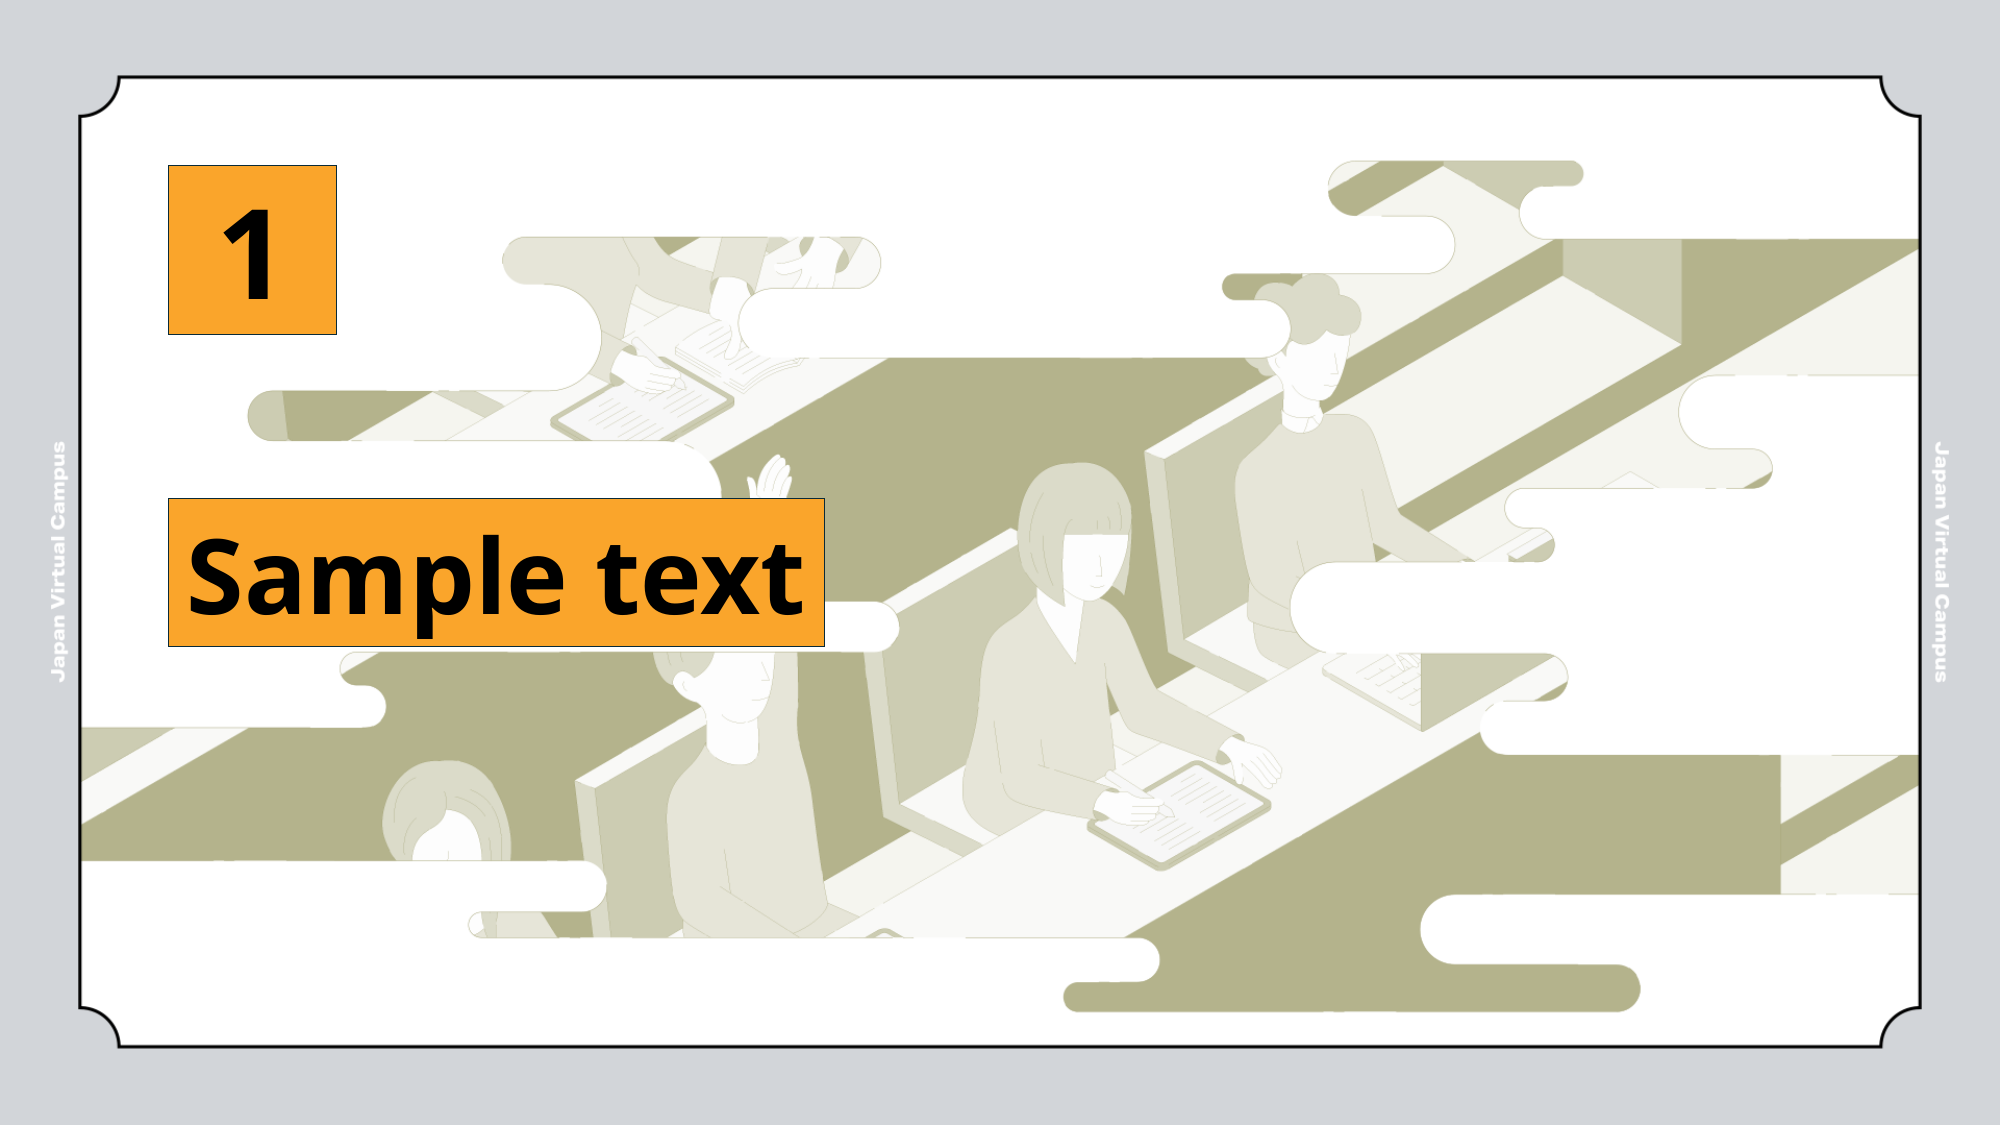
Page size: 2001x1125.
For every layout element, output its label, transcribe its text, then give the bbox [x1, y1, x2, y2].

text_box 1 [167, 164, 338, 336]
text_box Sample text [167, 497, 826, 648]
picture [0, 0, 2000, 1125]
